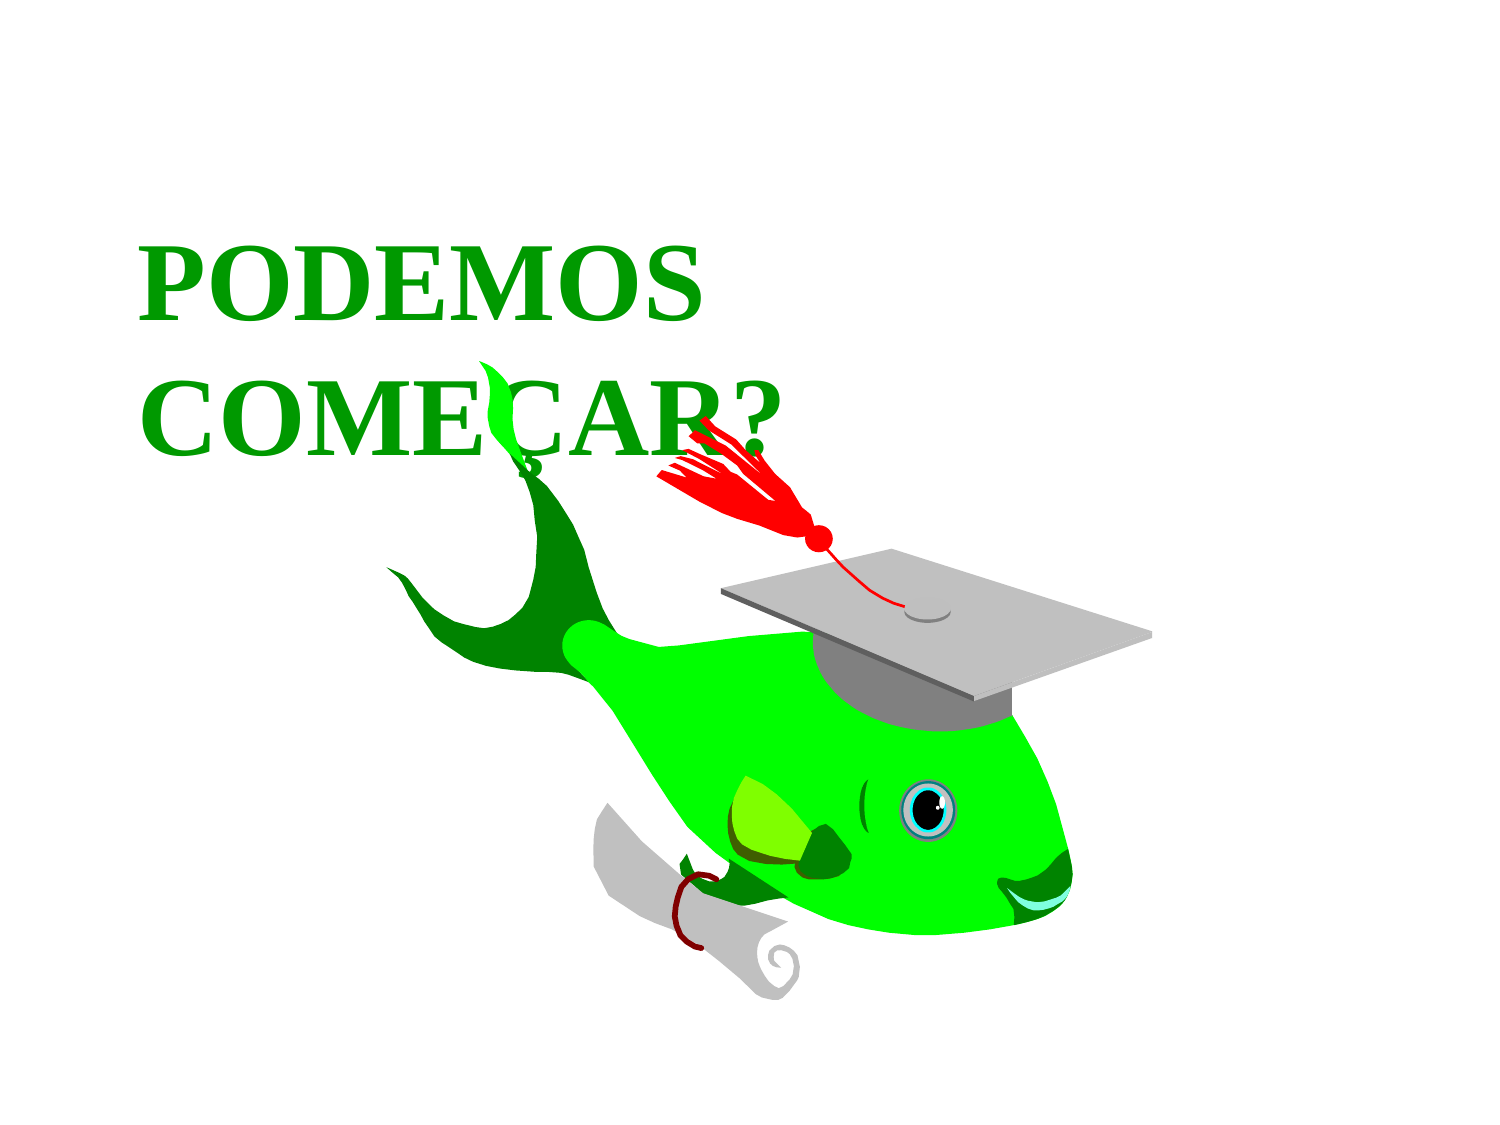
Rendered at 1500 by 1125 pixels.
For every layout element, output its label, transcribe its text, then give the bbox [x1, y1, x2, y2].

text_box PODEMOS COMEÇAR? [122, 199, 1400, 486]
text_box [386, 360, 1153, 1001]
